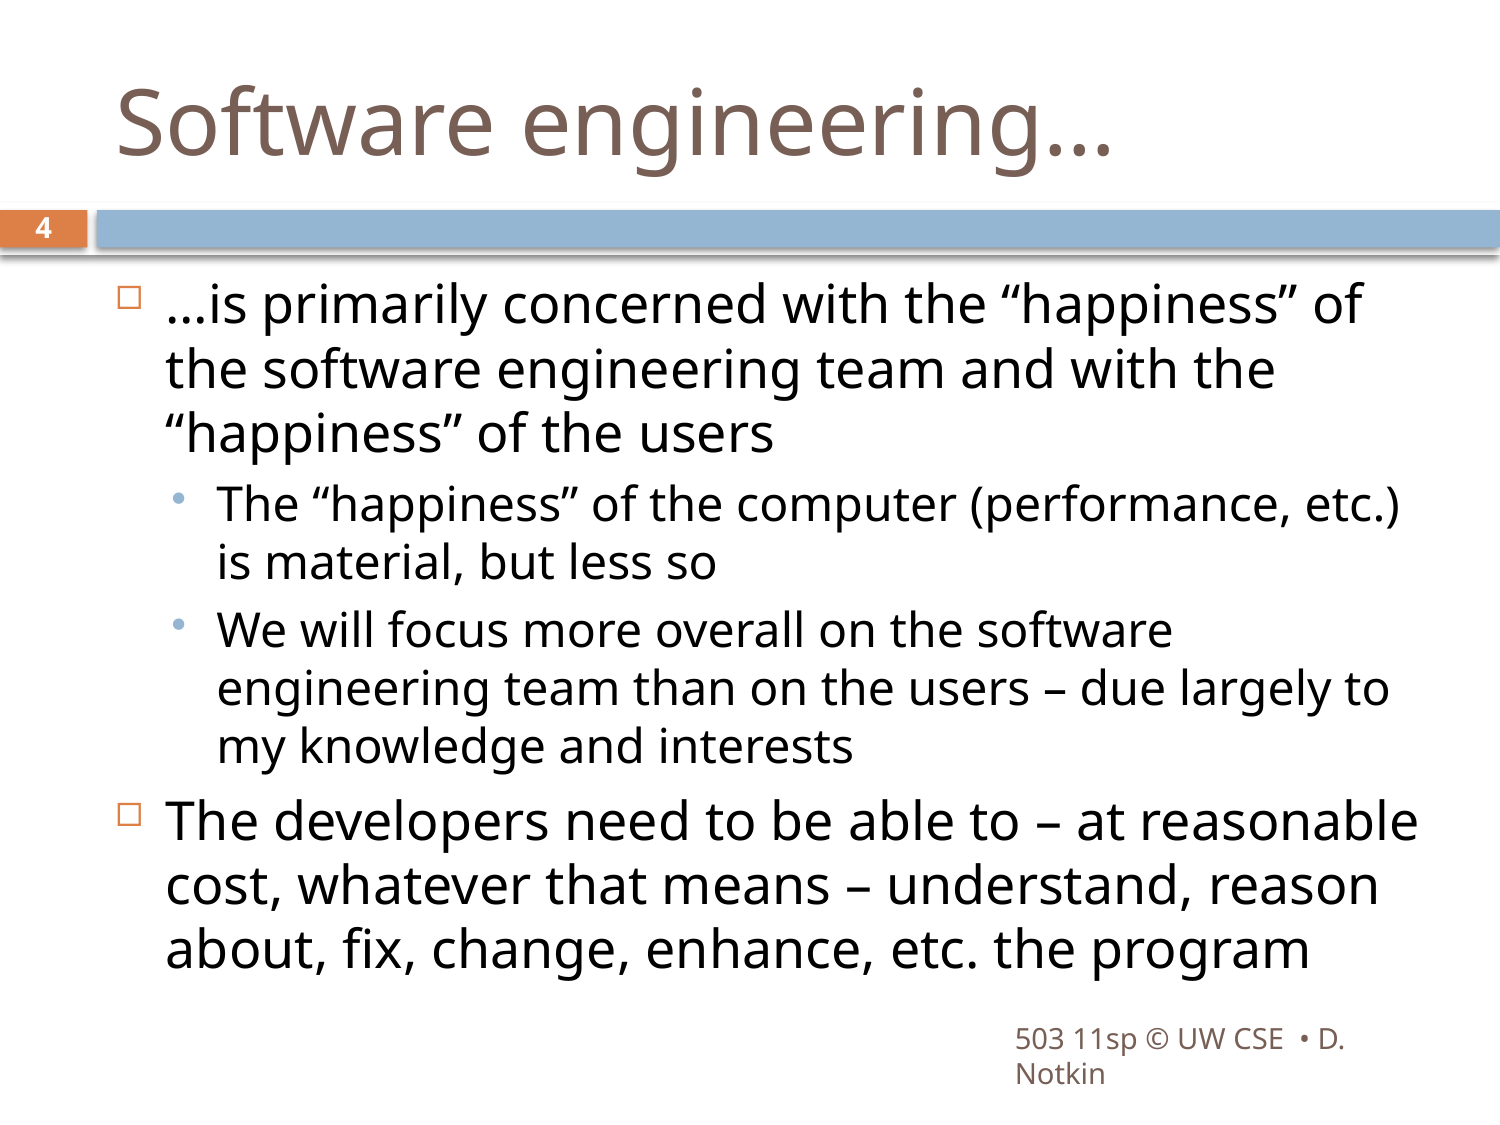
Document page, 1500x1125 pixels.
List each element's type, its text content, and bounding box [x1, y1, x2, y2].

slide_number 503 11sp © UW CSE • D. Notkin [999, 1025, 1438, 1085]
title Software engineering… [100, 37, 1438, 200]
list …is primarily concerned with the “happiness” of the software engineering team and with the “happiness” of the users The “happiness” of the computer (performance, etc.) is material, but less so We will focus more overall on the software engineering team than on the users – due largely to my knowledge and interests The developers need to be able to – at reasonable cost, whatever that means – understand, reason about, fix, change, enhance, etc. the program [100, 262, 1438, 1000]
slide_number 4 [0, 208, 88, 249]
